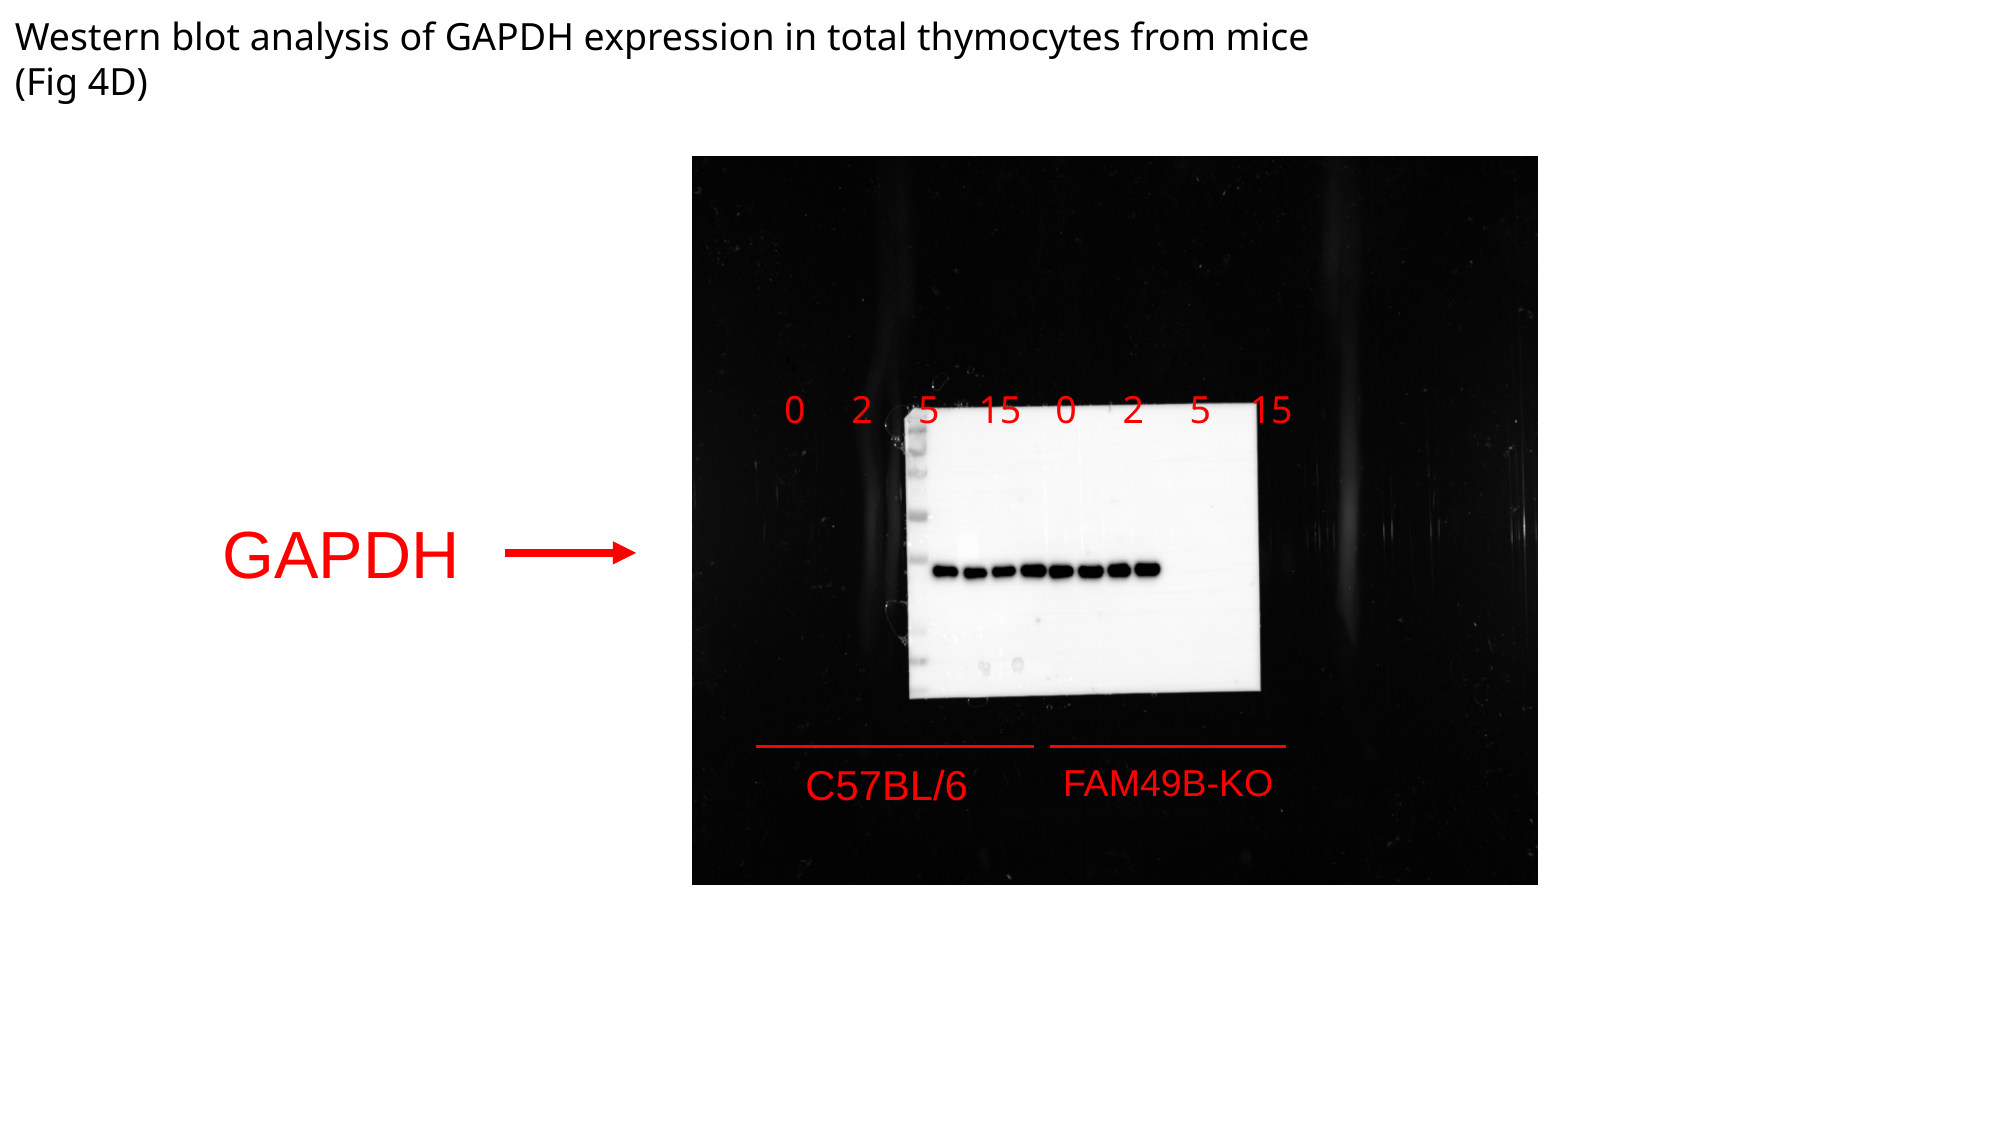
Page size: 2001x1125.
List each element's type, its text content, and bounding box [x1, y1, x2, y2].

text_box Western blot analysis of GAPDH expression in total thymocytes from mice (Fig 4D) [0, 5, 1813, 110]
picture [692, 155, 1539, 886]
text_box GAPDH [177, 504, 505, 600]
